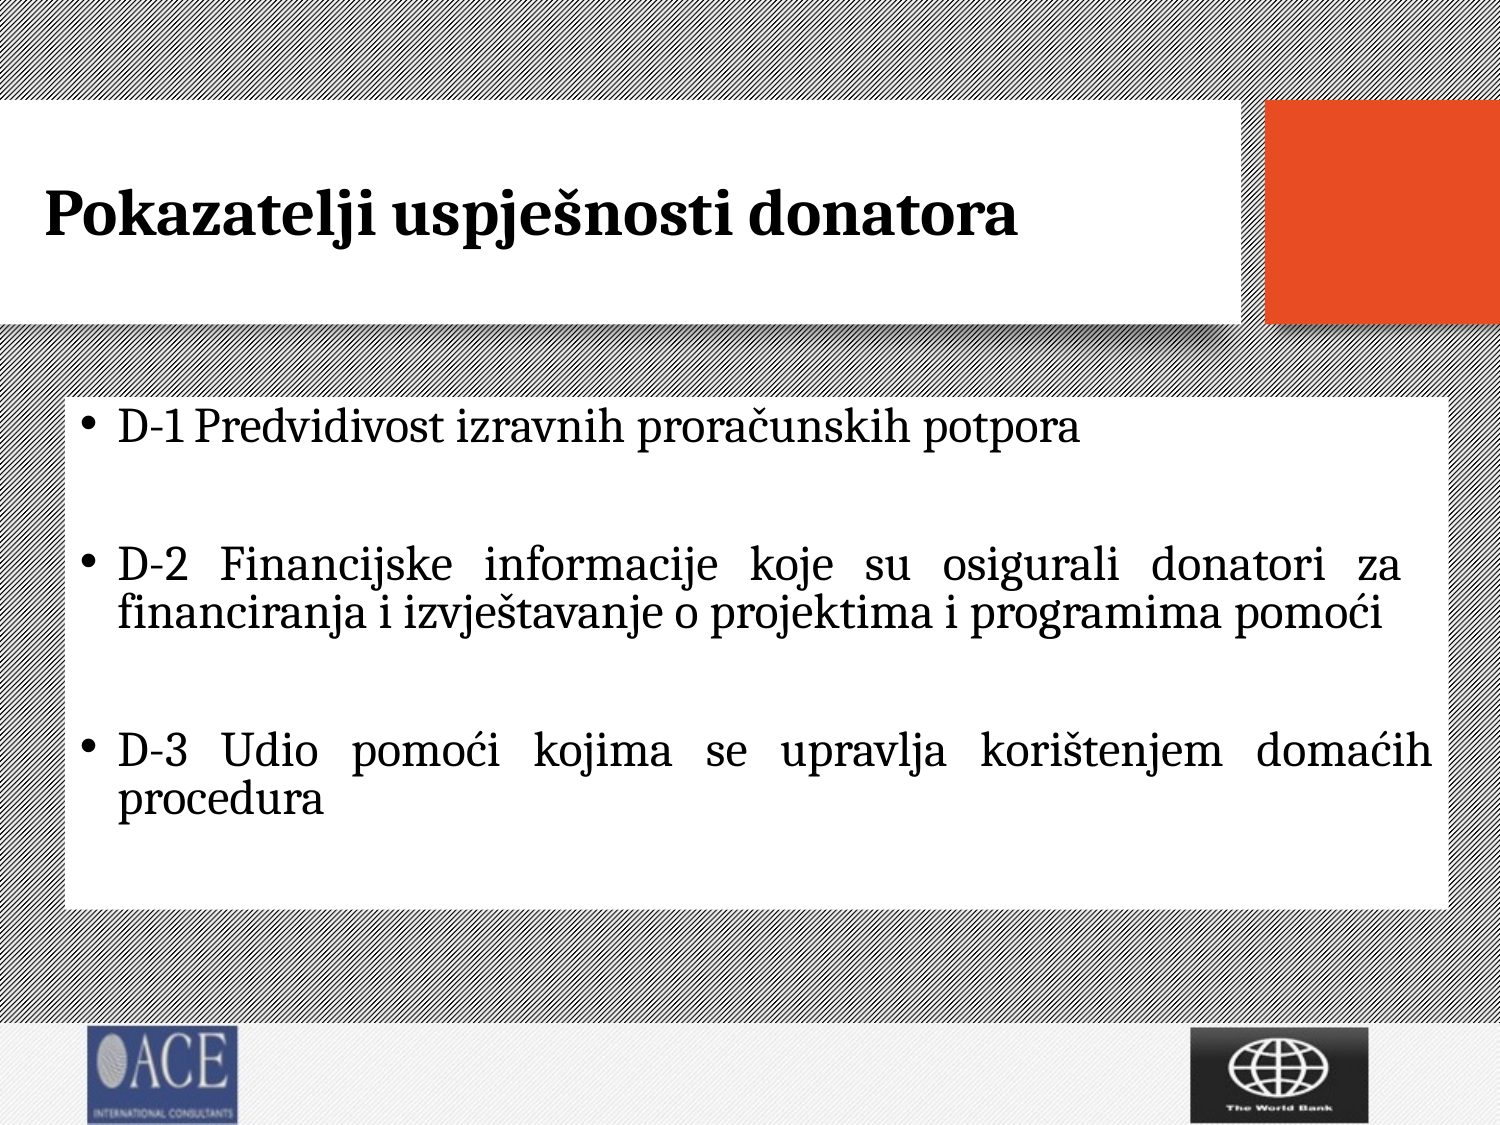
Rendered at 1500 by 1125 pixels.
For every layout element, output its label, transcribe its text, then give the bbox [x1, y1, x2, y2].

picture [0, 0, 1500, 1125]
list D-1 Predvidivost izravnih proračunskih potpora D-2 Financijske informacije koje su osigurali donatori za financiranja i izvještavanje o projektima i programima pomoći D-3 Udio pomoći kojima se upravlja korištenjem domaćih procedura [64, 396, 1449, 910]
title Pokazatelji uspješnosti donatora [29, 125, 1161, 304]
